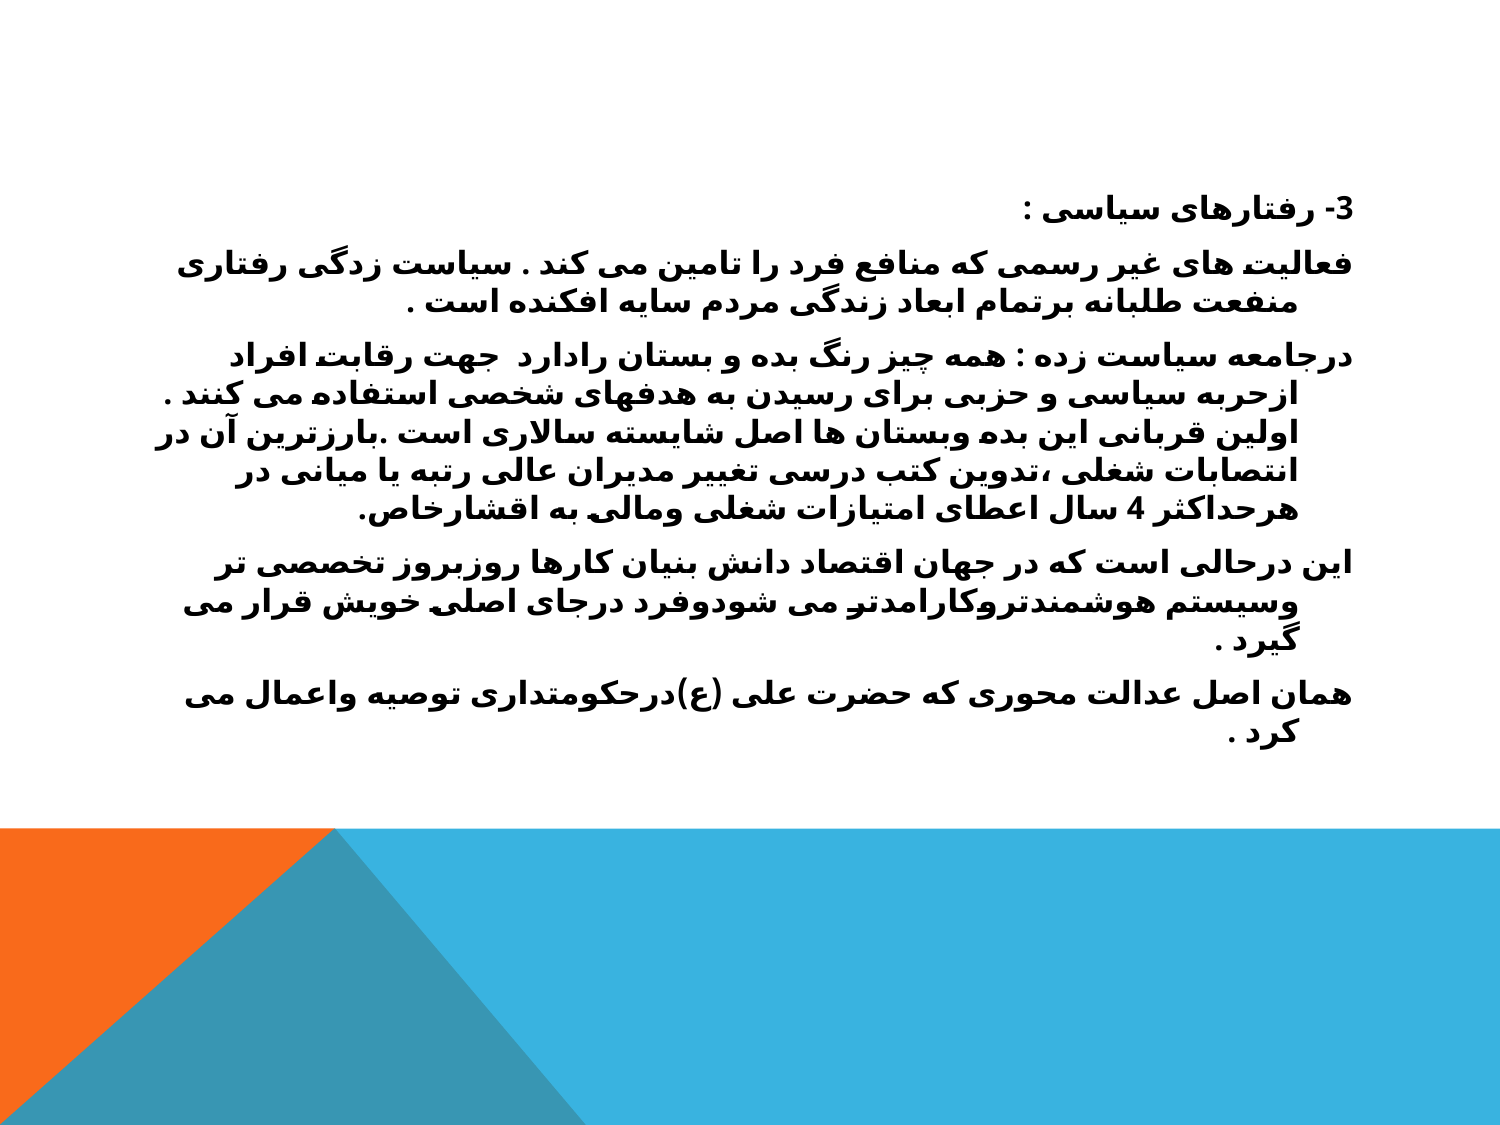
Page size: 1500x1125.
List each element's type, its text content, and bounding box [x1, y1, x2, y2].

list 3- رفتارهای سیاسی : فعالیت های غیر رسمی که منافع فرد را تامین می کند . سیاست زدگی رفتاری منفعت طلبانه برتمام ابعاد زندگی مردم سایه افکنده است . درجامعه سیاست زده : همه چیز رنگ بده و بستان رادارد جهت رقابت افراد ازحربه سیاسی و حزبی برای رسیدن به هدفهای شخصی استفاده می کنند . اولین قربانی این بده وبستان ها اصل شایسته سالاری است .بارزترین آن در انتصابات شغلی ،تدوین کتب درسی تغییر مدیران عالی رتبه یا میانی در هرحداکثر 4 سال اعطای امتیازات شغلی ومالی به اقشارخاص. این درحالی است که در جهان اقتصاد دانش بنیان کارها روزبروز تخصصی تر وسیستم هوشمندتروکارامدتر می شودوفرد درجای اصلی خویش قرار می گیرد . همان اصل عدالت محوری که حضرت علی (ع)درحکومتداری توصیه واعمال می کرد . [135, 180, 1369, 768]
